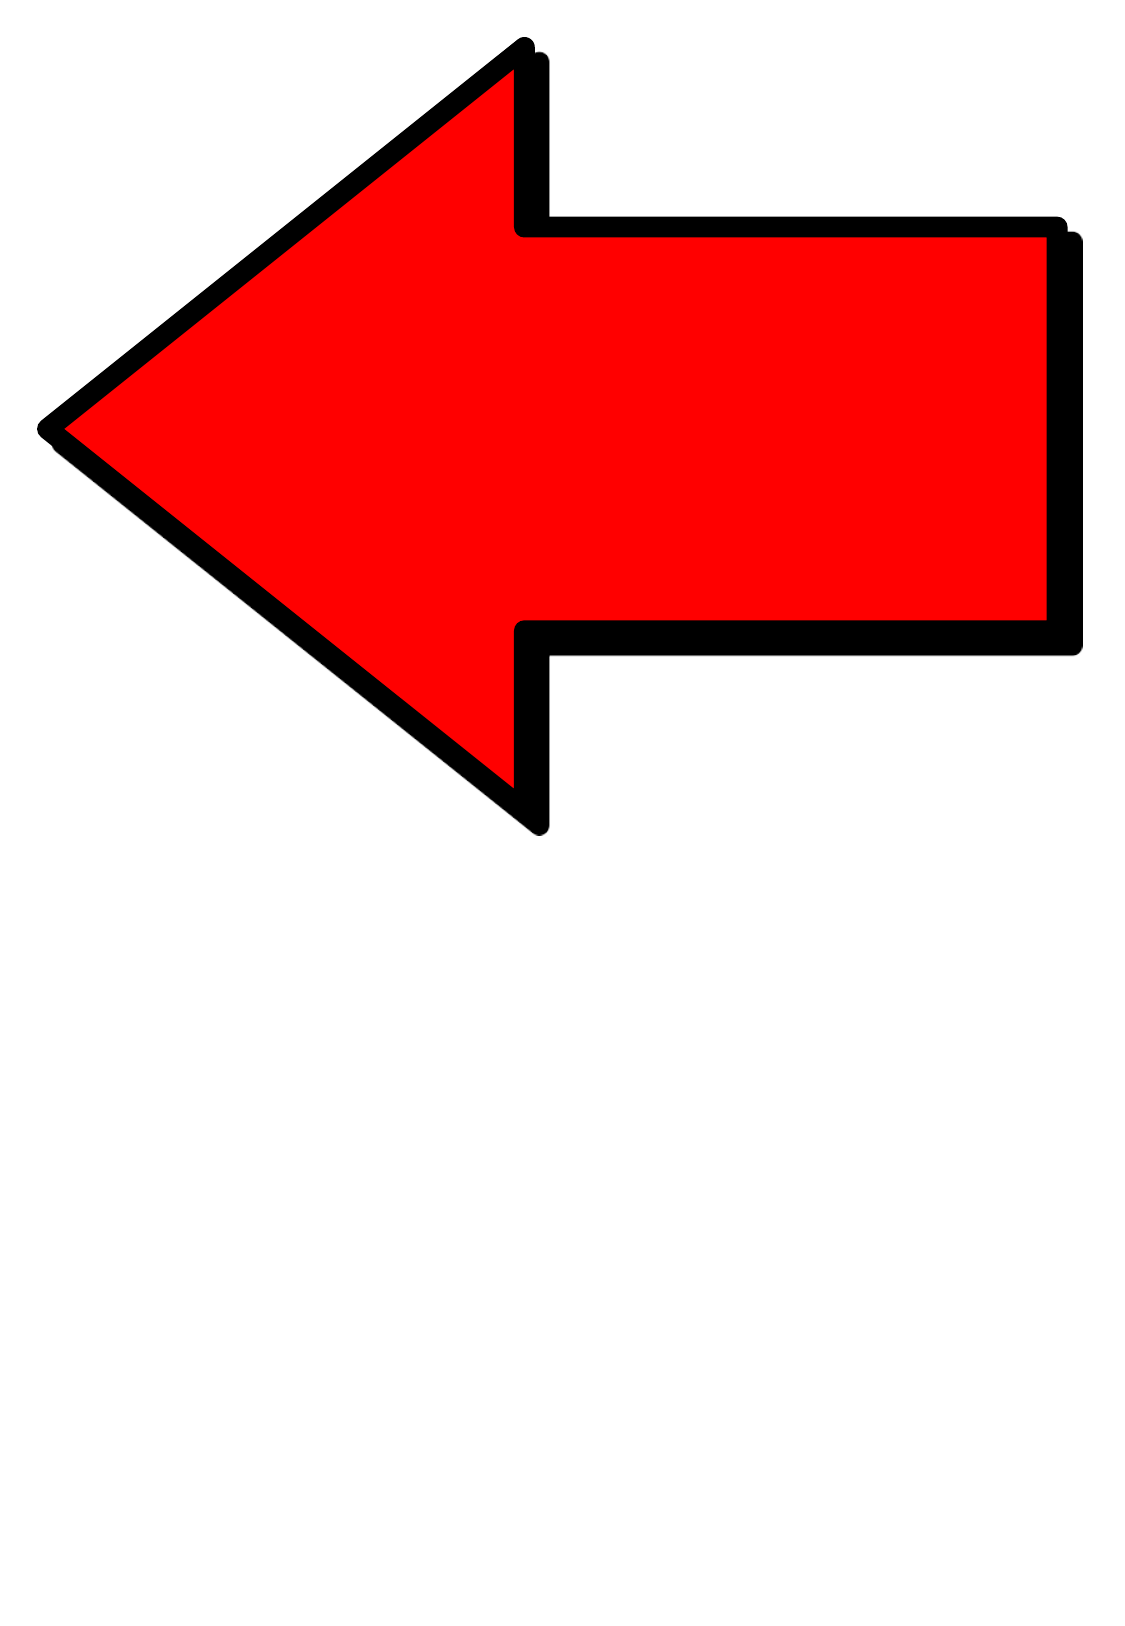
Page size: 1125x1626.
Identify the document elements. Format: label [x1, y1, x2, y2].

text_box [45, 45, 1060, 813]
